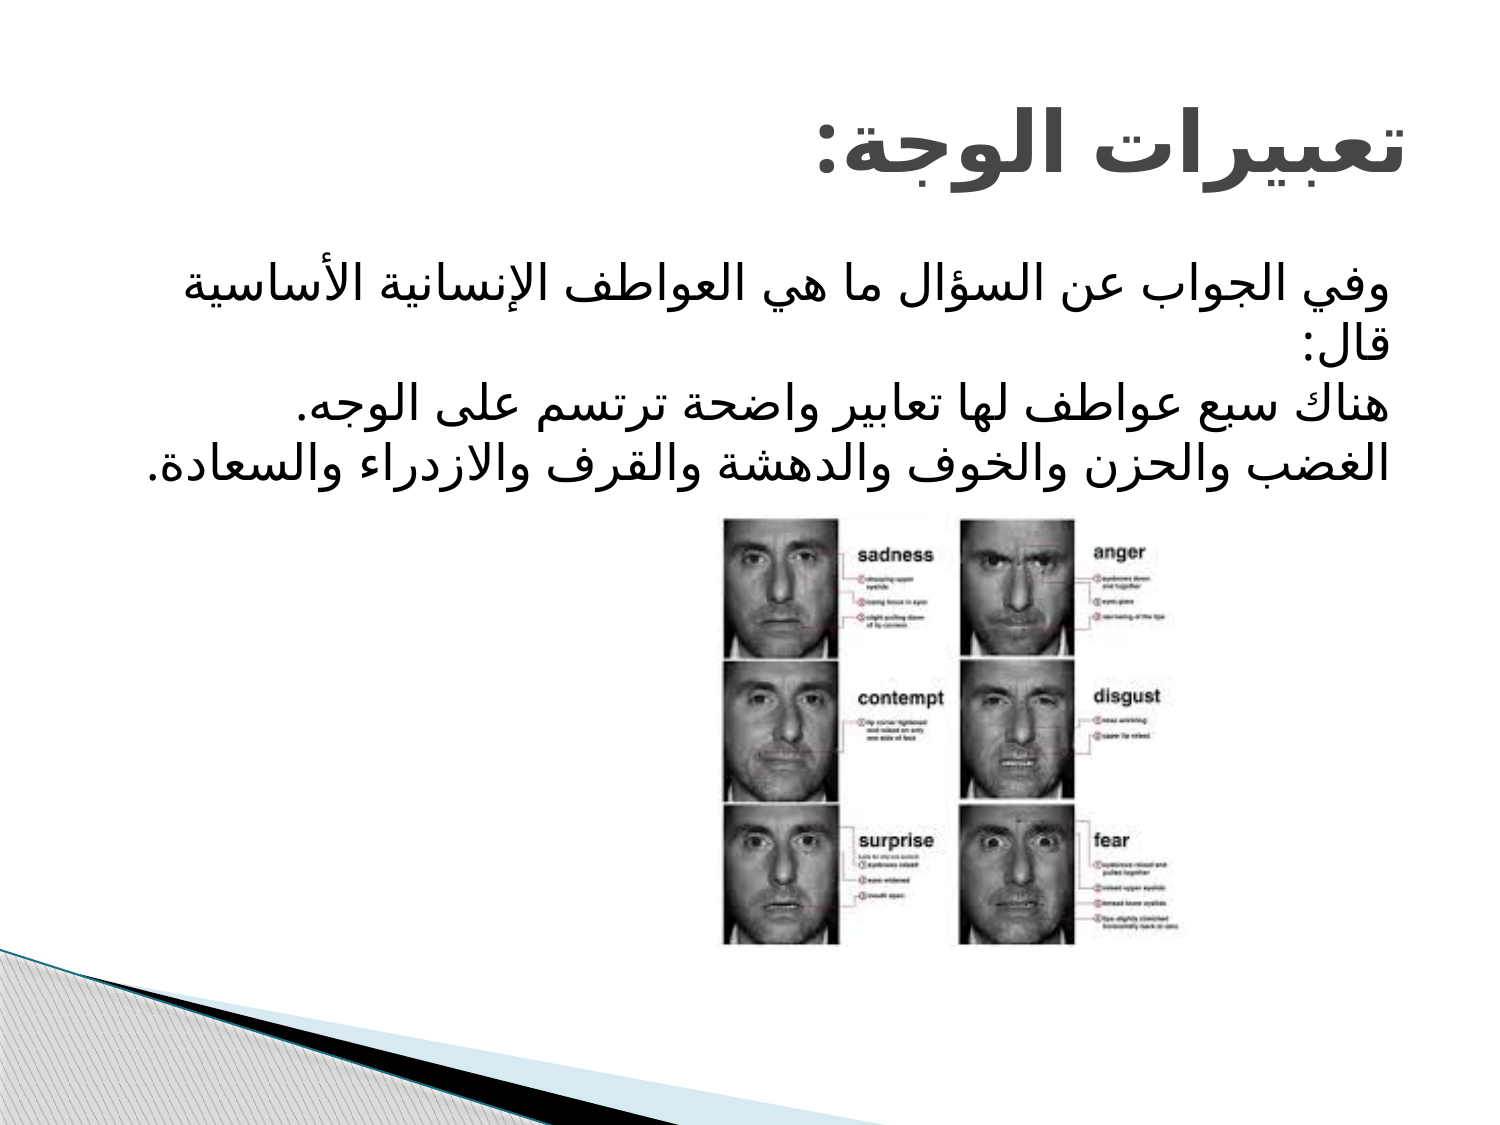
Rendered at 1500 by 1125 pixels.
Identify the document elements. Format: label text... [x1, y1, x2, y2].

list وفي الجواب عن السؤال ما هي العواطف الإنسانية الأساسية قال: هناك سبع عواطف لها تعابير واضحة ترتسم على الوجه. الغضب والحزن والخوف والدهشة والقرف والازدراء والسعادة. [75, 243, 1425, 986]
title تعبيرات الوجة: [75, 45, 1425, 233]
picture [702, 514, 1188, 947]
